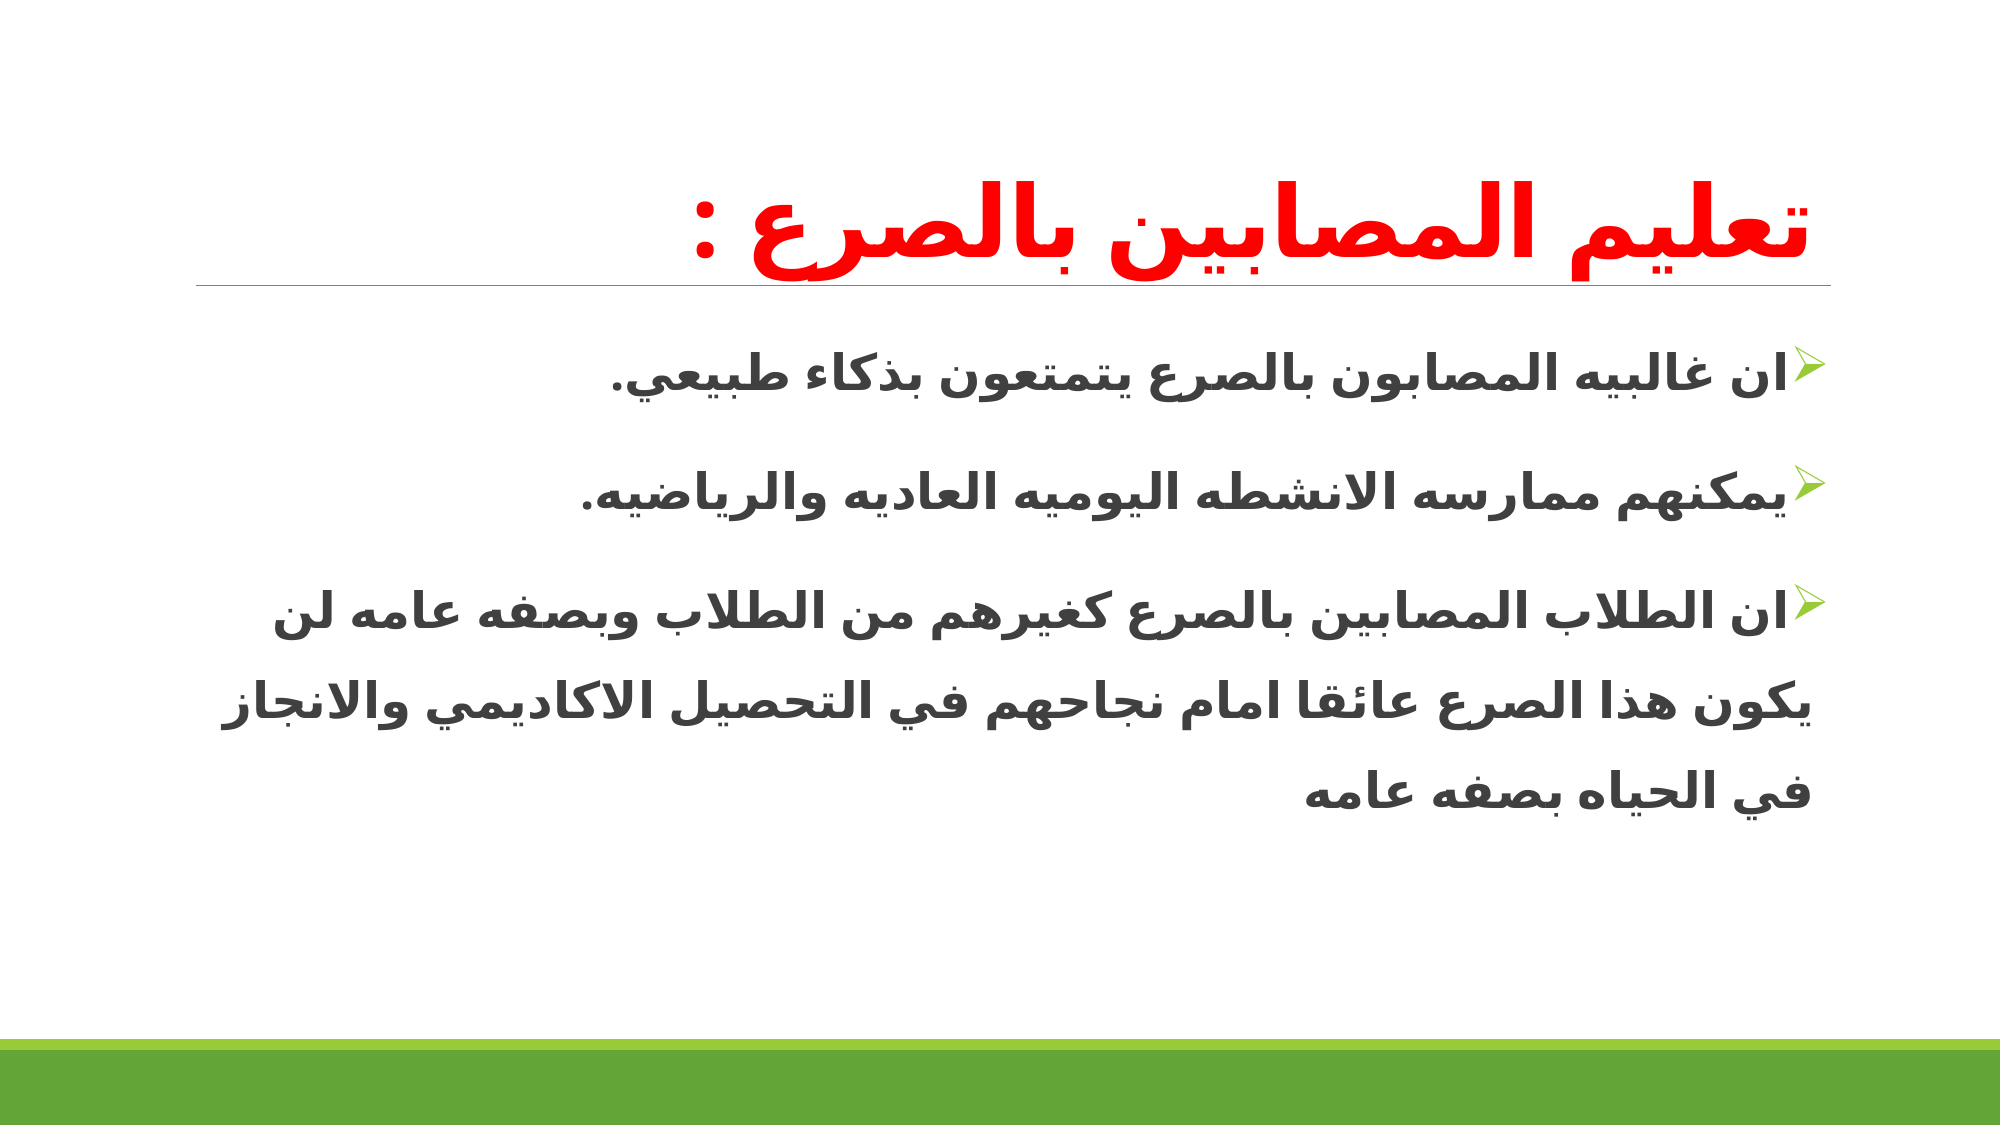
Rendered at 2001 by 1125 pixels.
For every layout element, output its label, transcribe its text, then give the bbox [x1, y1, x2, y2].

list ان غالبيه المصابون بالصرع يتمتعون بذكاء طبيعي. يمكنهم ممارسه الانشطه اليوميه العاديه والرياضيه. ان الطلاب المصابين بالصرع كغيرهم من الطلاب وبصفه عامه لن يكون هذا الصرع عائقا امام نجاحهم في التحصيل الاكاديمي والانجاز في الحياه بصفه عامه [180, 302, 1830, 963]
title تعليم المصابين بالصرع : [180, 47, 1830, 285]
